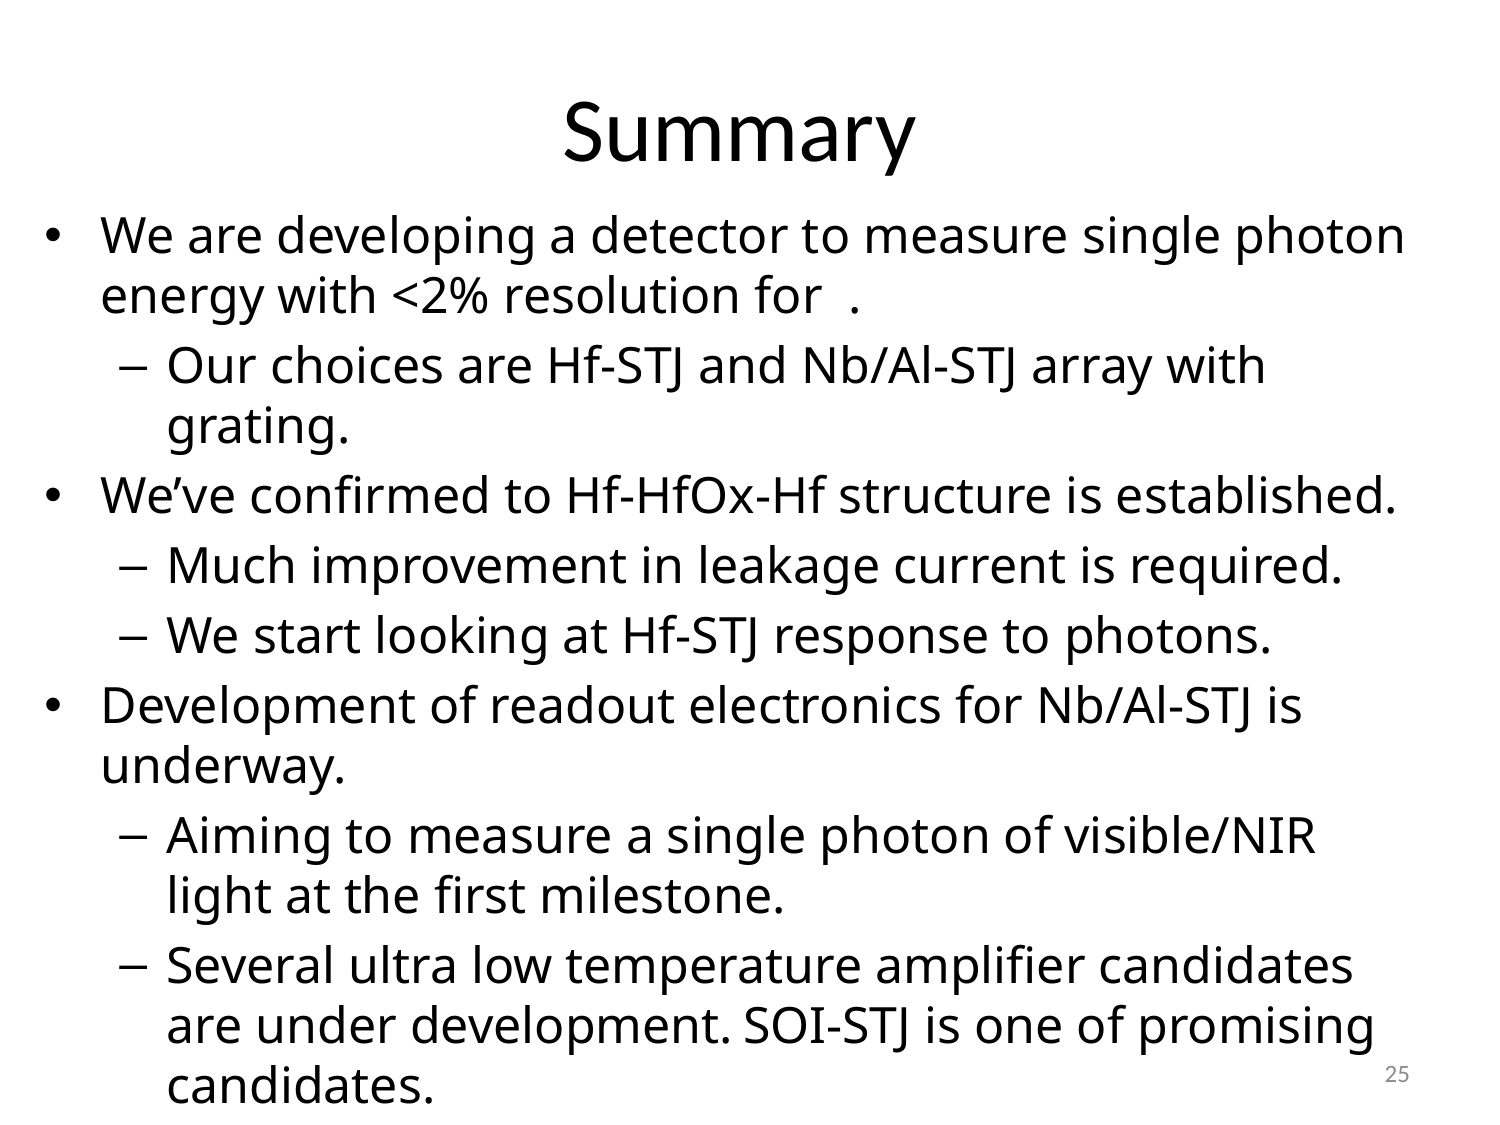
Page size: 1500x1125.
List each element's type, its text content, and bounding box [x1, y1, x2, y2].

title Summary [64, 30, 1415, 219]
slide_number 25 [1074, 1042, 1425, 1103]
